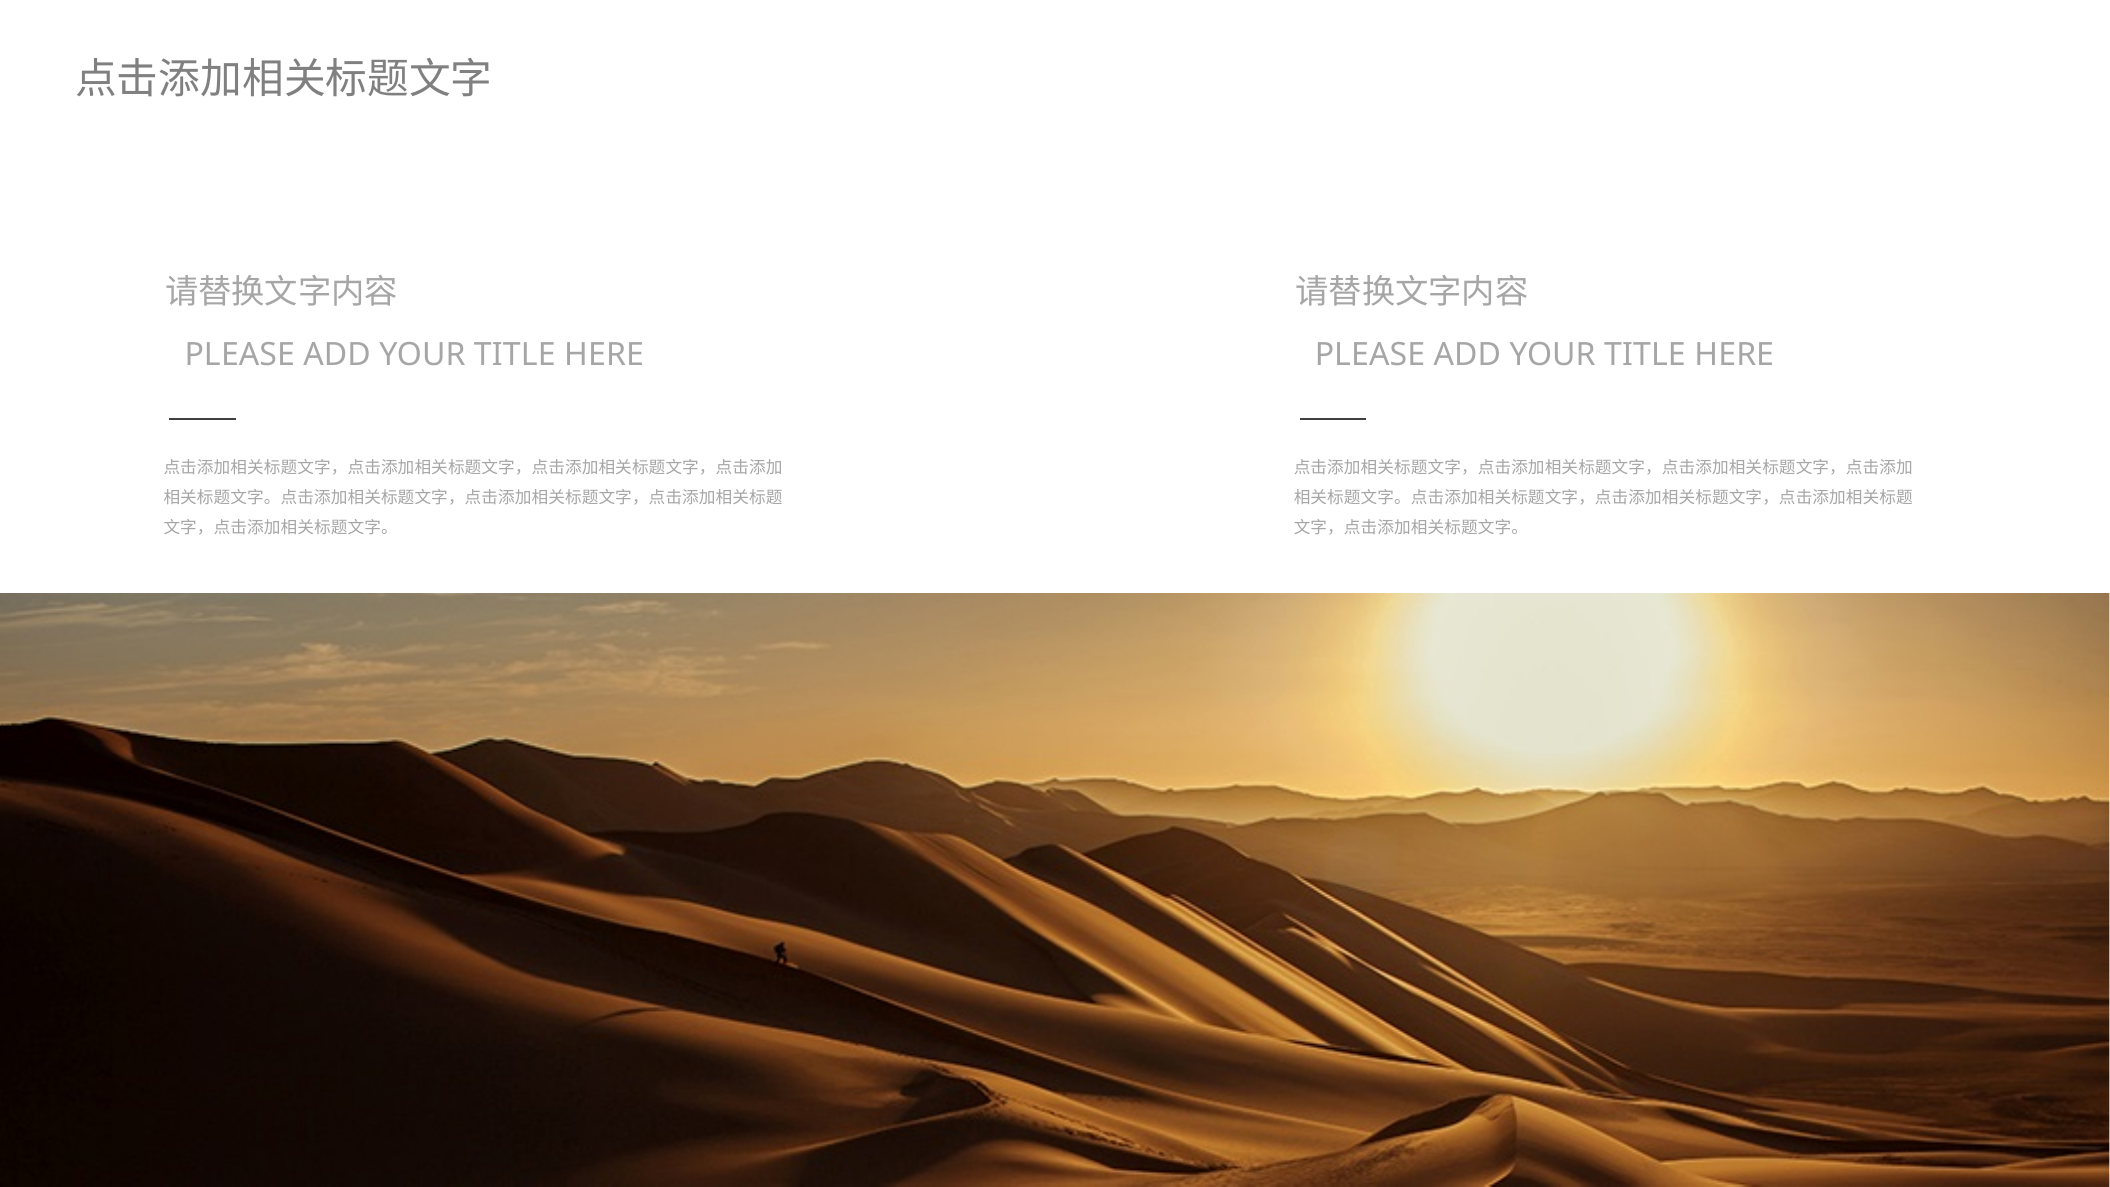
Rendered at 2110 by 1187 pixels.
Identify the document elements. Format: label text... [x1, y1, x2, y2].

text_box 点击添加相关标题文字 [59, 44, 563, 107]
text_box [1279, 262, 1929, 542]
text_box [148, 262, 799, 542]
text_box [0, 592, 2110, 1187]
